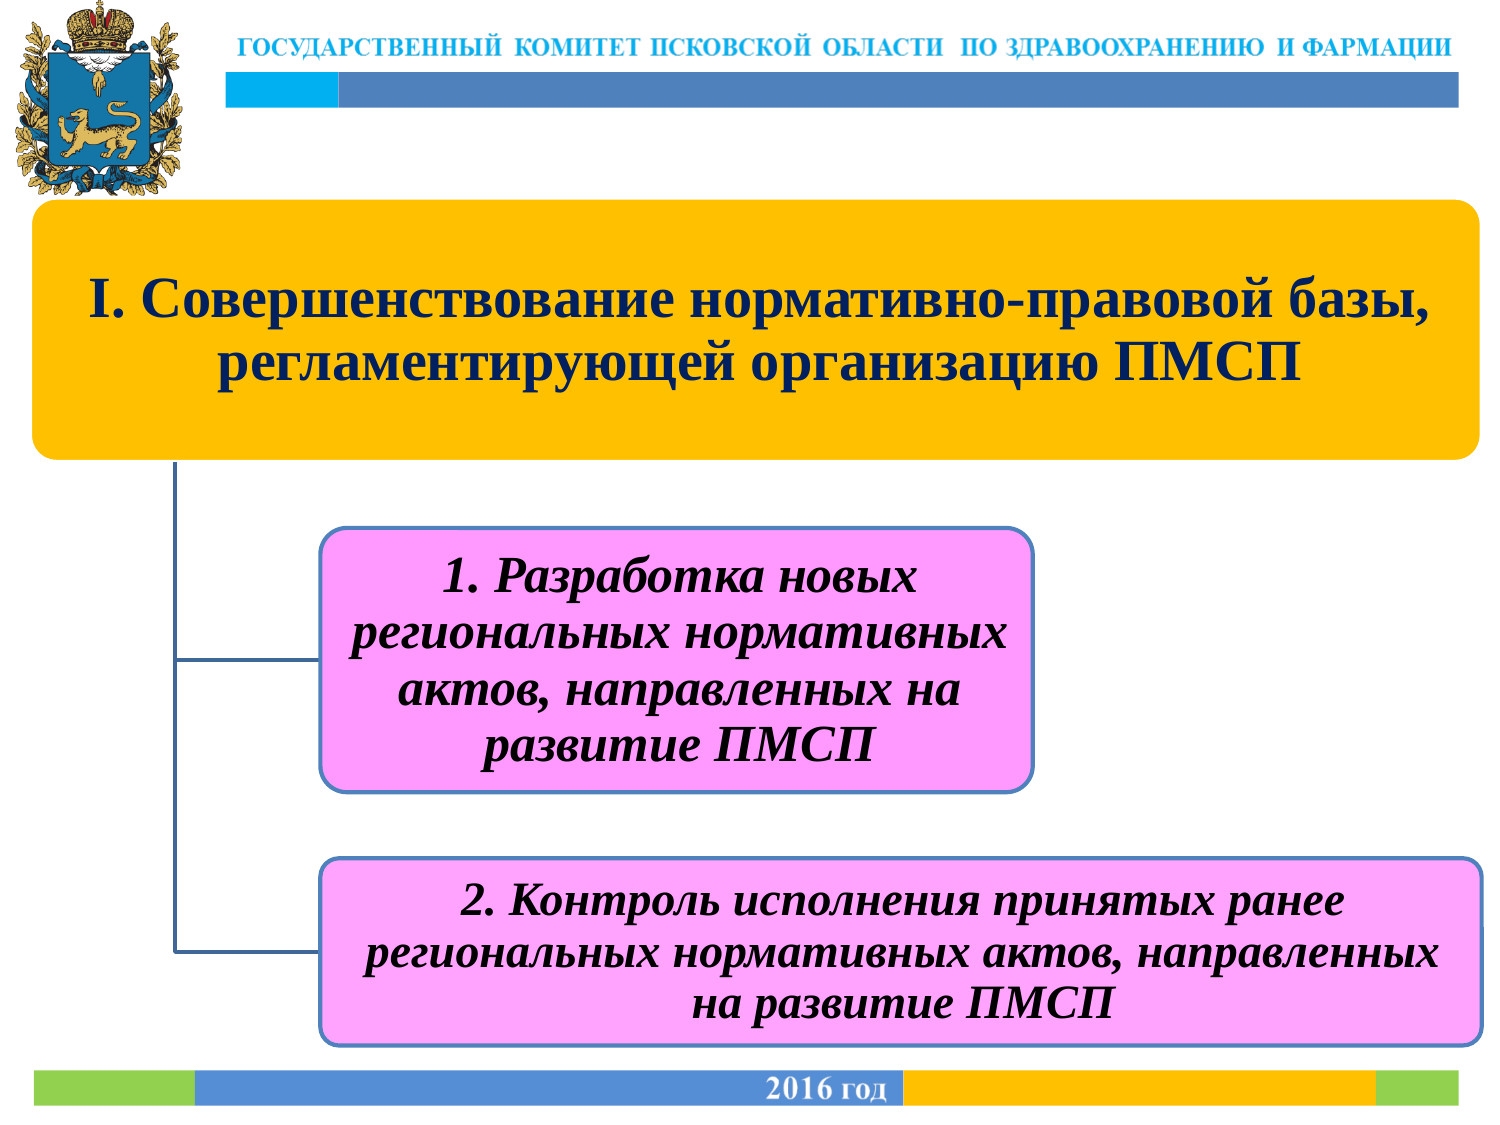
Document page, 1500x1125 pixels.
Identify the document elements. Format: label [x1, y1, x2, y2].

picture [0, 0, 197, 197]
text_box [29, 195, 1483, 1047]
picture [206, 16, 1482, 77]
picture [714, 1056, 940, 1125]
